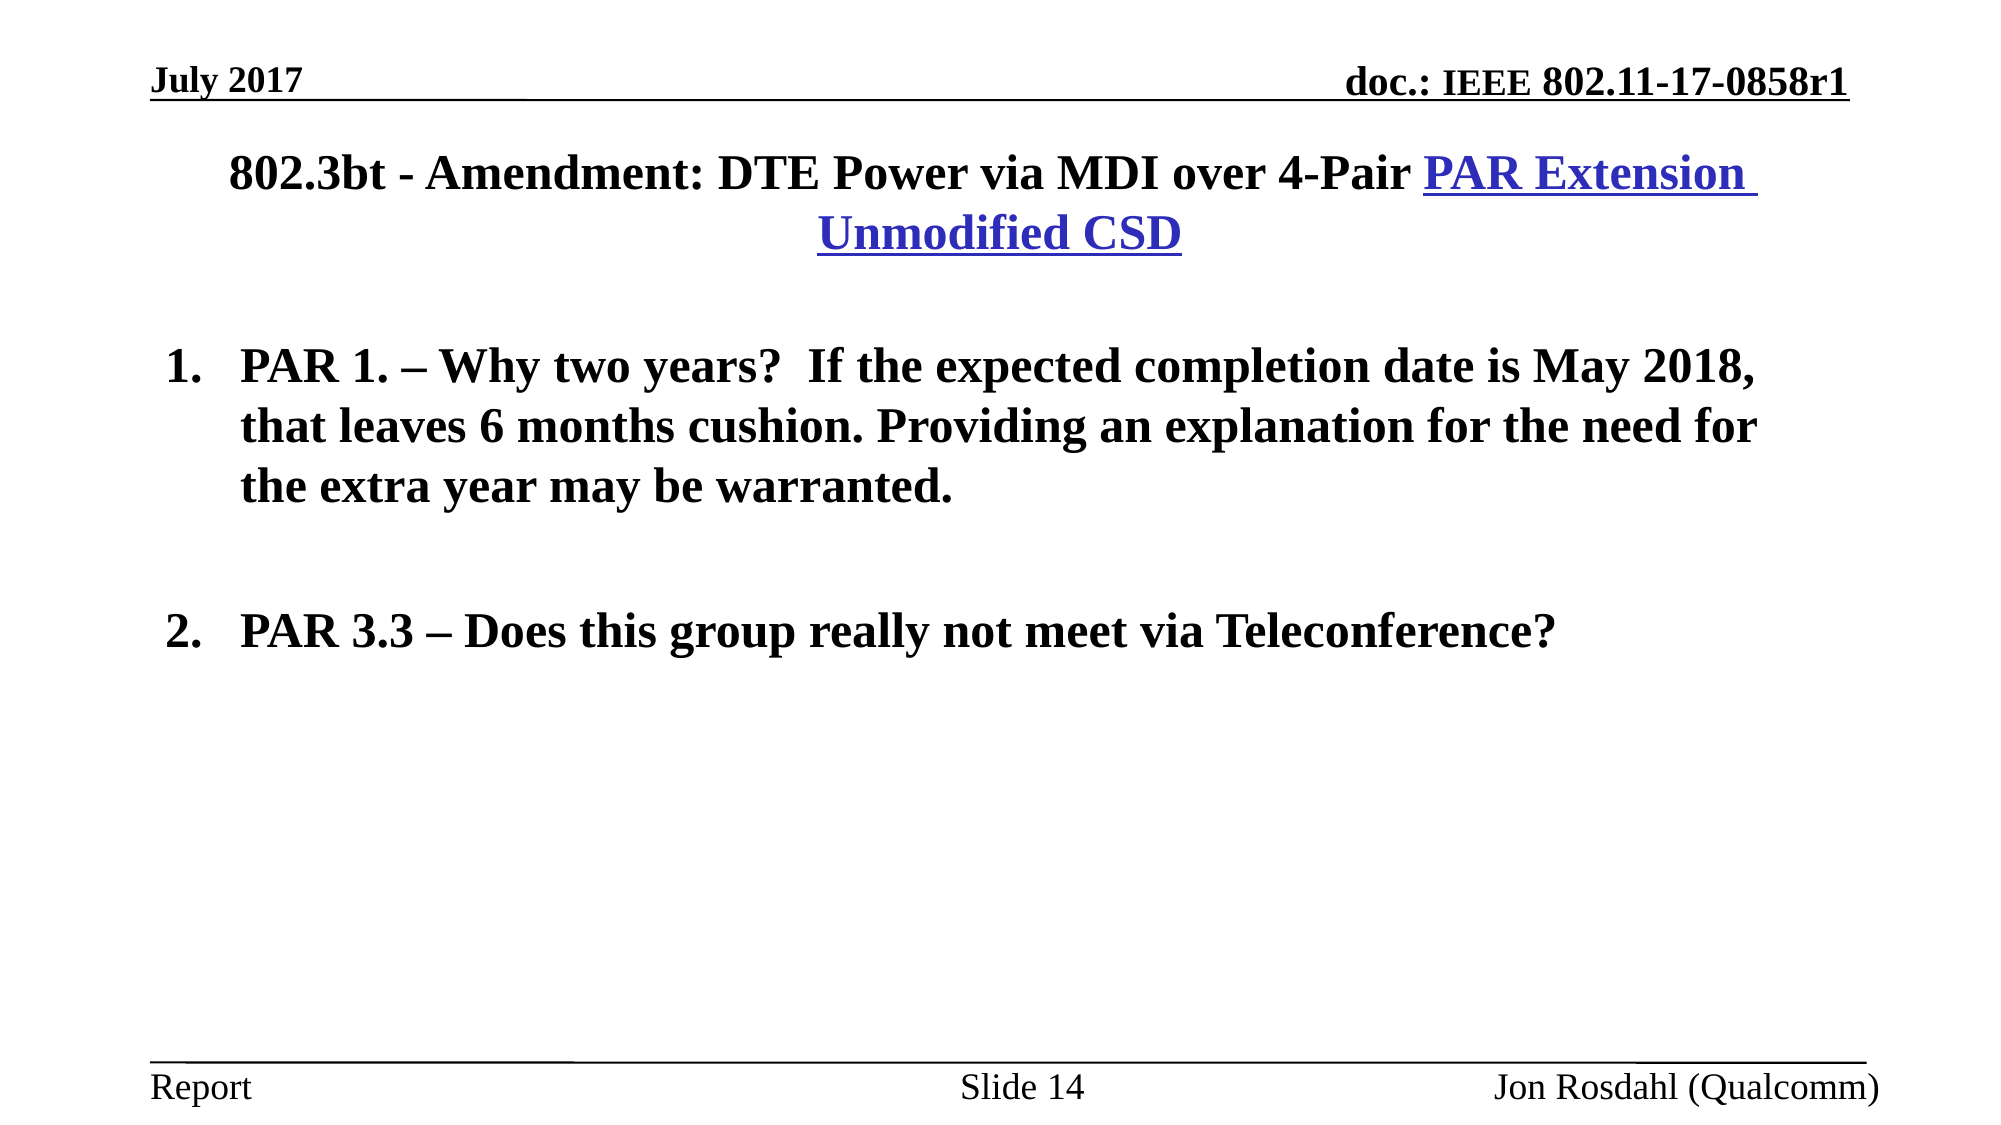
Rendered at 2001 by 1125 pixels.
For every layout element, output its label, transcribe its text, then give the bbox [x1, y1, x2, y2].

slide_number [149, 49, 431, 100]
footer Jon Rosdahl (Qualcomm) [1436, 1061, 1881, 1108]
title 802.3bt - Amendment: DTE Power via MDI over 4-Pair PAR Extension Unmodified CSD [149, 112, 1850, 288]
slide_number Slide 14 [950, 1061, 1095, 1125]
list PAR 1. – Why two years? If the expected completion date is May 2018, that leaves 6 months cushion. Providing an explanation for the need for the extra year may be warranted. PAR 3.3 – Does this group really not meet via Teleconference? [149, 324, 1850, 1000]
